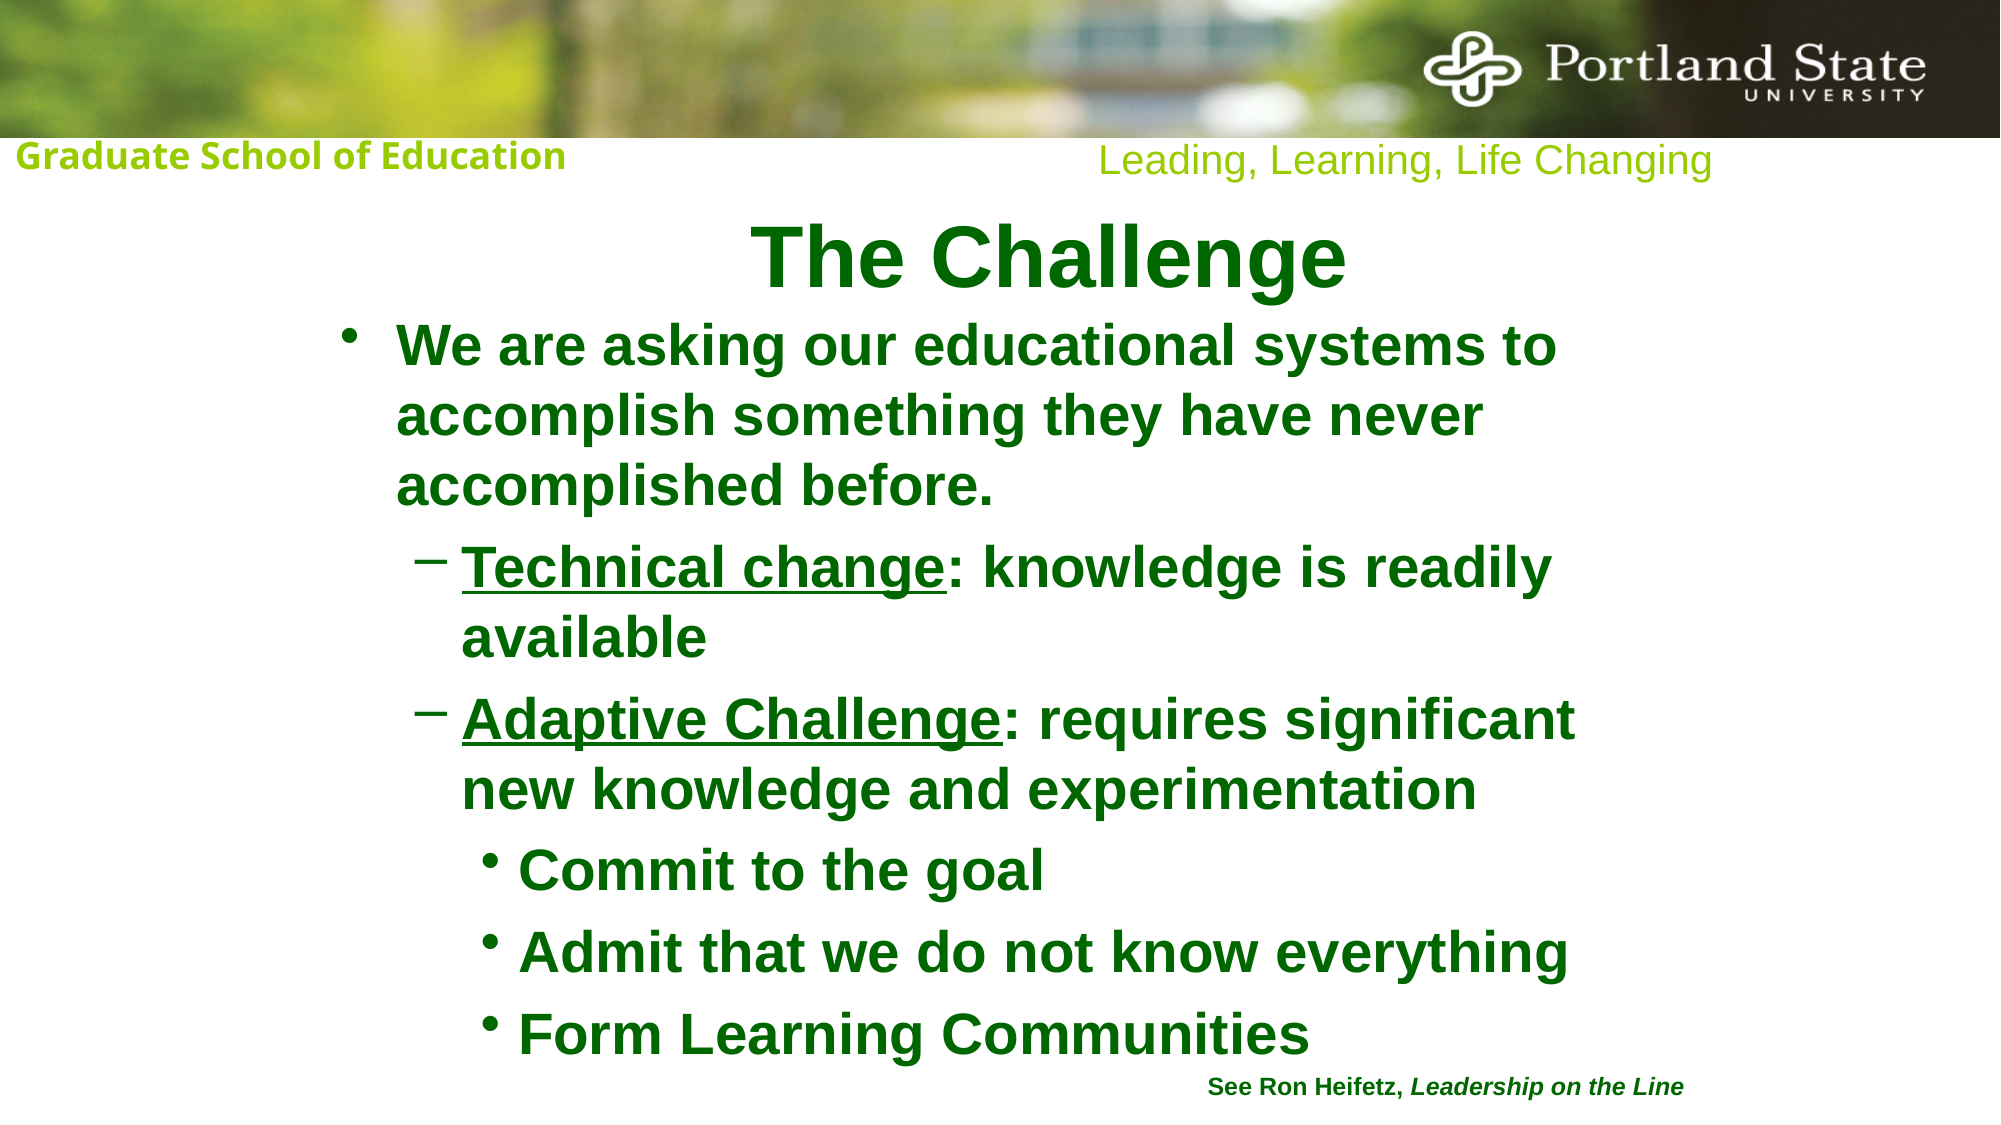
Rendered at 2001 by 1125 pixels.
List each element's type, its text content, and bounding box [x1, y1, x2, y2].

list We are asking our educational systems to accomplish something they have never accomplished before. Technical change: knowledge is readily available Adaptive Challenge: requires significant new knowledge and experimentation Commit to the goal Admit that we do not know everything Form Learning Communities See Ron Heifetz, Leadership on the Line [324, 299, 1701, 1125]
picture [0, 0, 2000, 138]
title The Challenge [99, 203, 2000, 314]
